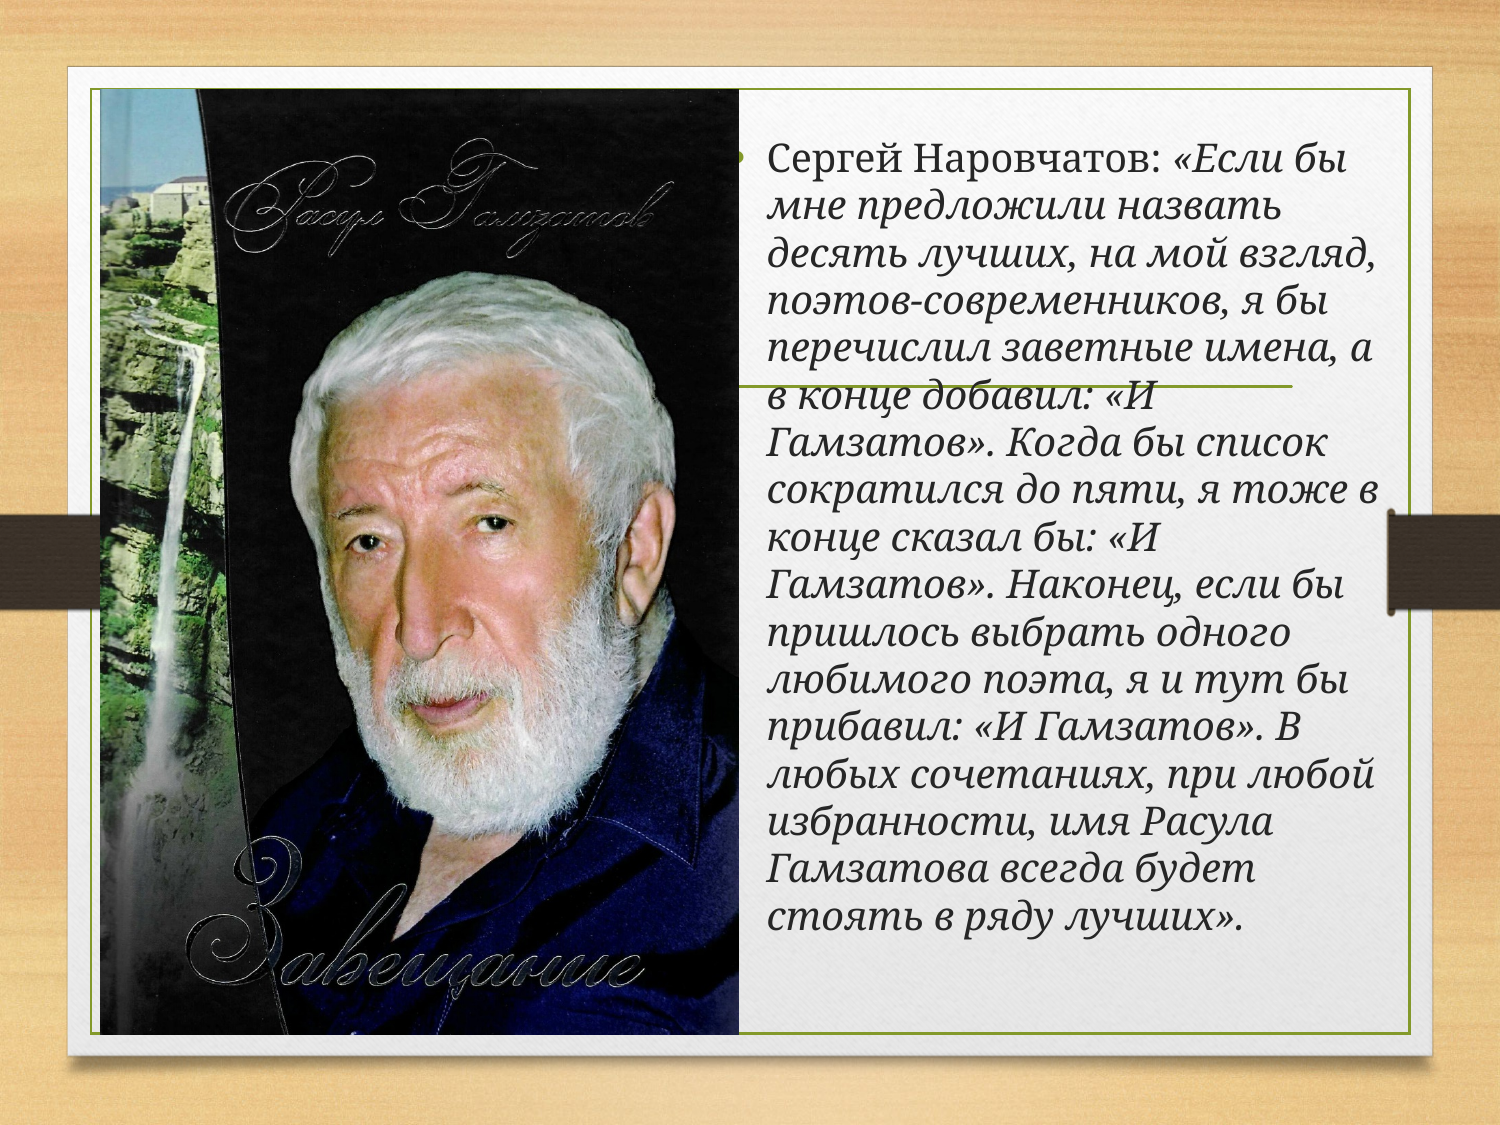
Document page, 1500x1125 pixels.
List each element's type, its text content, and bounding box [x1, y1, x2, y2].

list Сергей Наровчатов: «Если бы мне предложили назвать десять лучших, на мой взгляд, поэтов-современников, я бы перечислил заветные имена, а в конце добавил: «И Гамзатов». Когда бы список сократился до пяти, я тоже в конце сказал бы: «И Гамзатов». Наконец, если бы пришлось выбрать одного любимого поэта, я и тут бы прибавил: «И Гамзатов». В любых сочетаниях, при любой избранности, имя Расула Гамзатова всегда будет стоять в ряду лучших». [739, 125, 1400, 1024]
picture [0, 0, 1500, 1125]
